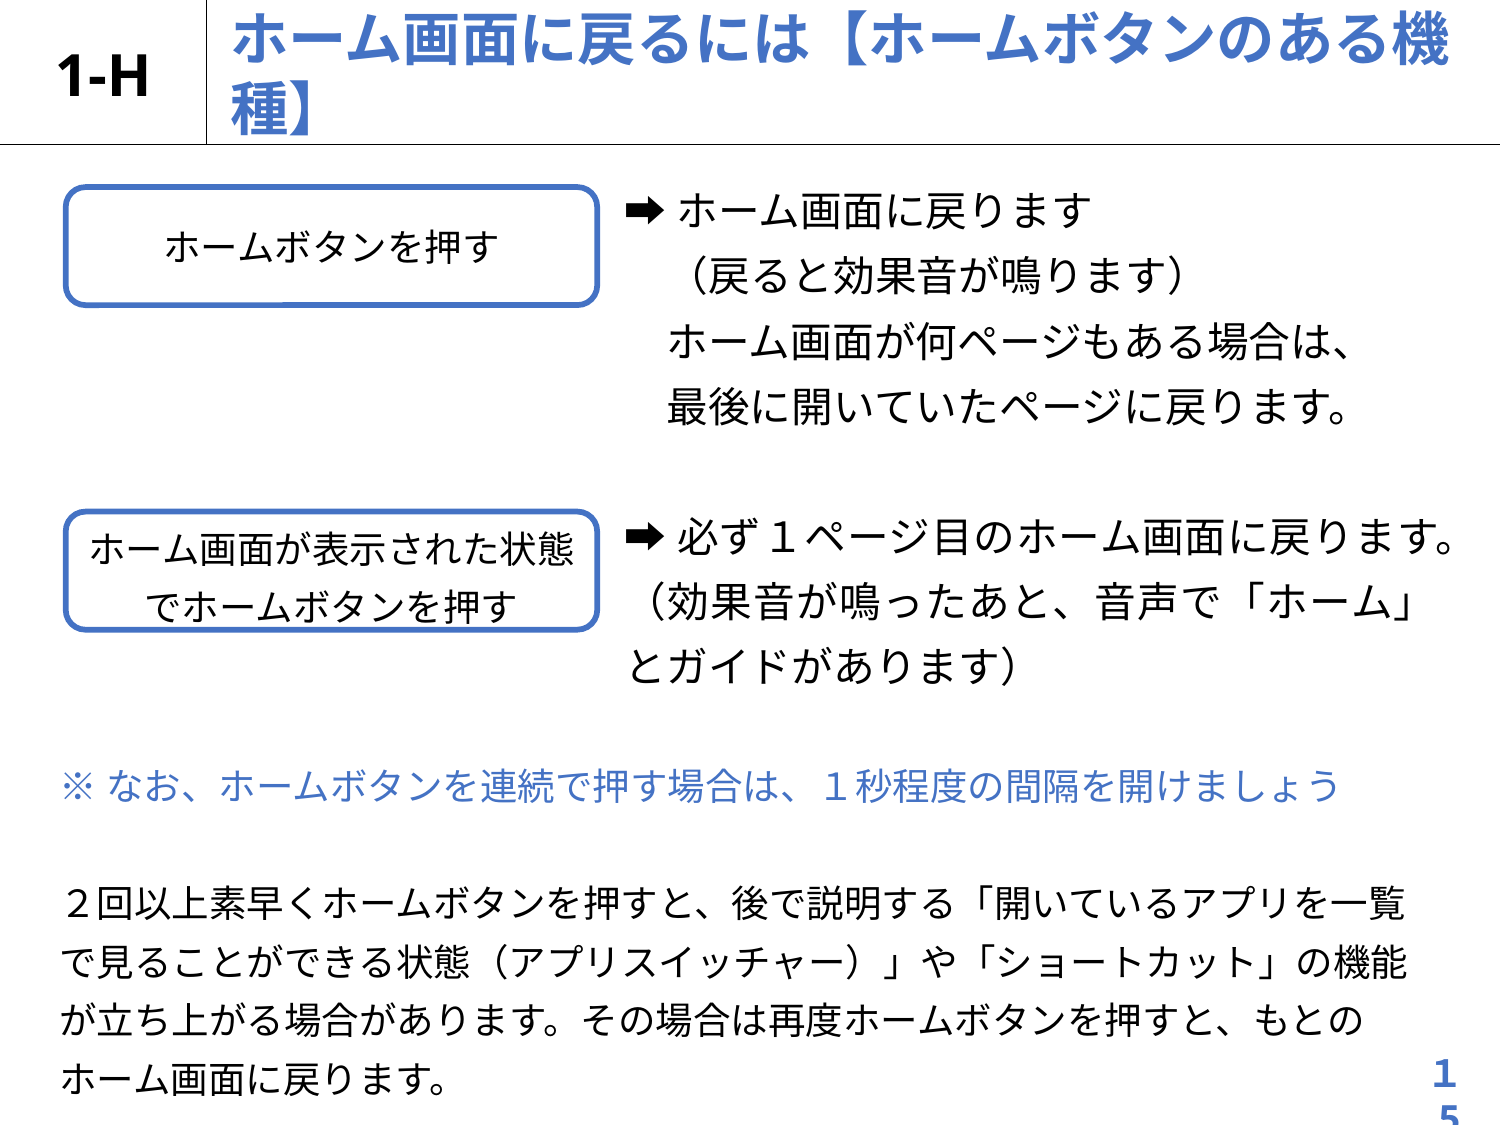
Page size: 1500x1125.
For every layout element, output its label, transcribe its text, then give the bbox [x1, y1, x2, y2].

text_box ➡ホーム画面に戻ります （戻ると効果音が鳴ります） ホーム画面が何ページもある場合は、 最後に開いていたページに戻ります。 ➡必ず１ページ目のホーム画面に戻ります。（効果音が鳴ったあと、音声で「ホーム」とガイドがあります） [610, 162, 1451, 698]
text_box ホームボタンを押す [64, 186, 599, 307]
text_box １5 [1402, 1065, 1497, 1125]
text_box ※なお、ホームボタンを連続で押す場合は、１秒程度の間隔を開けましょう ２回以上素早くホームボタンを押すと、後で説明する「開いているアプリを一覧で見ることができる状態（アプリスイッチャー）」や「ショートカット」の機能が立ち上がる場合があります。その場合は再度ホームボタンを押すと、もとのホーム画面に戻ります。 [44, 742, 1451, 1109]
text_box ホーム画面が表示された状態でホームボタンを押す [64, 510, 599, 631]
title 1-H [0, 0, 207, 147]
text_box ホーム画面に戻るには【ホームボタンのある機種】 [207, 0, 1500, 159]
